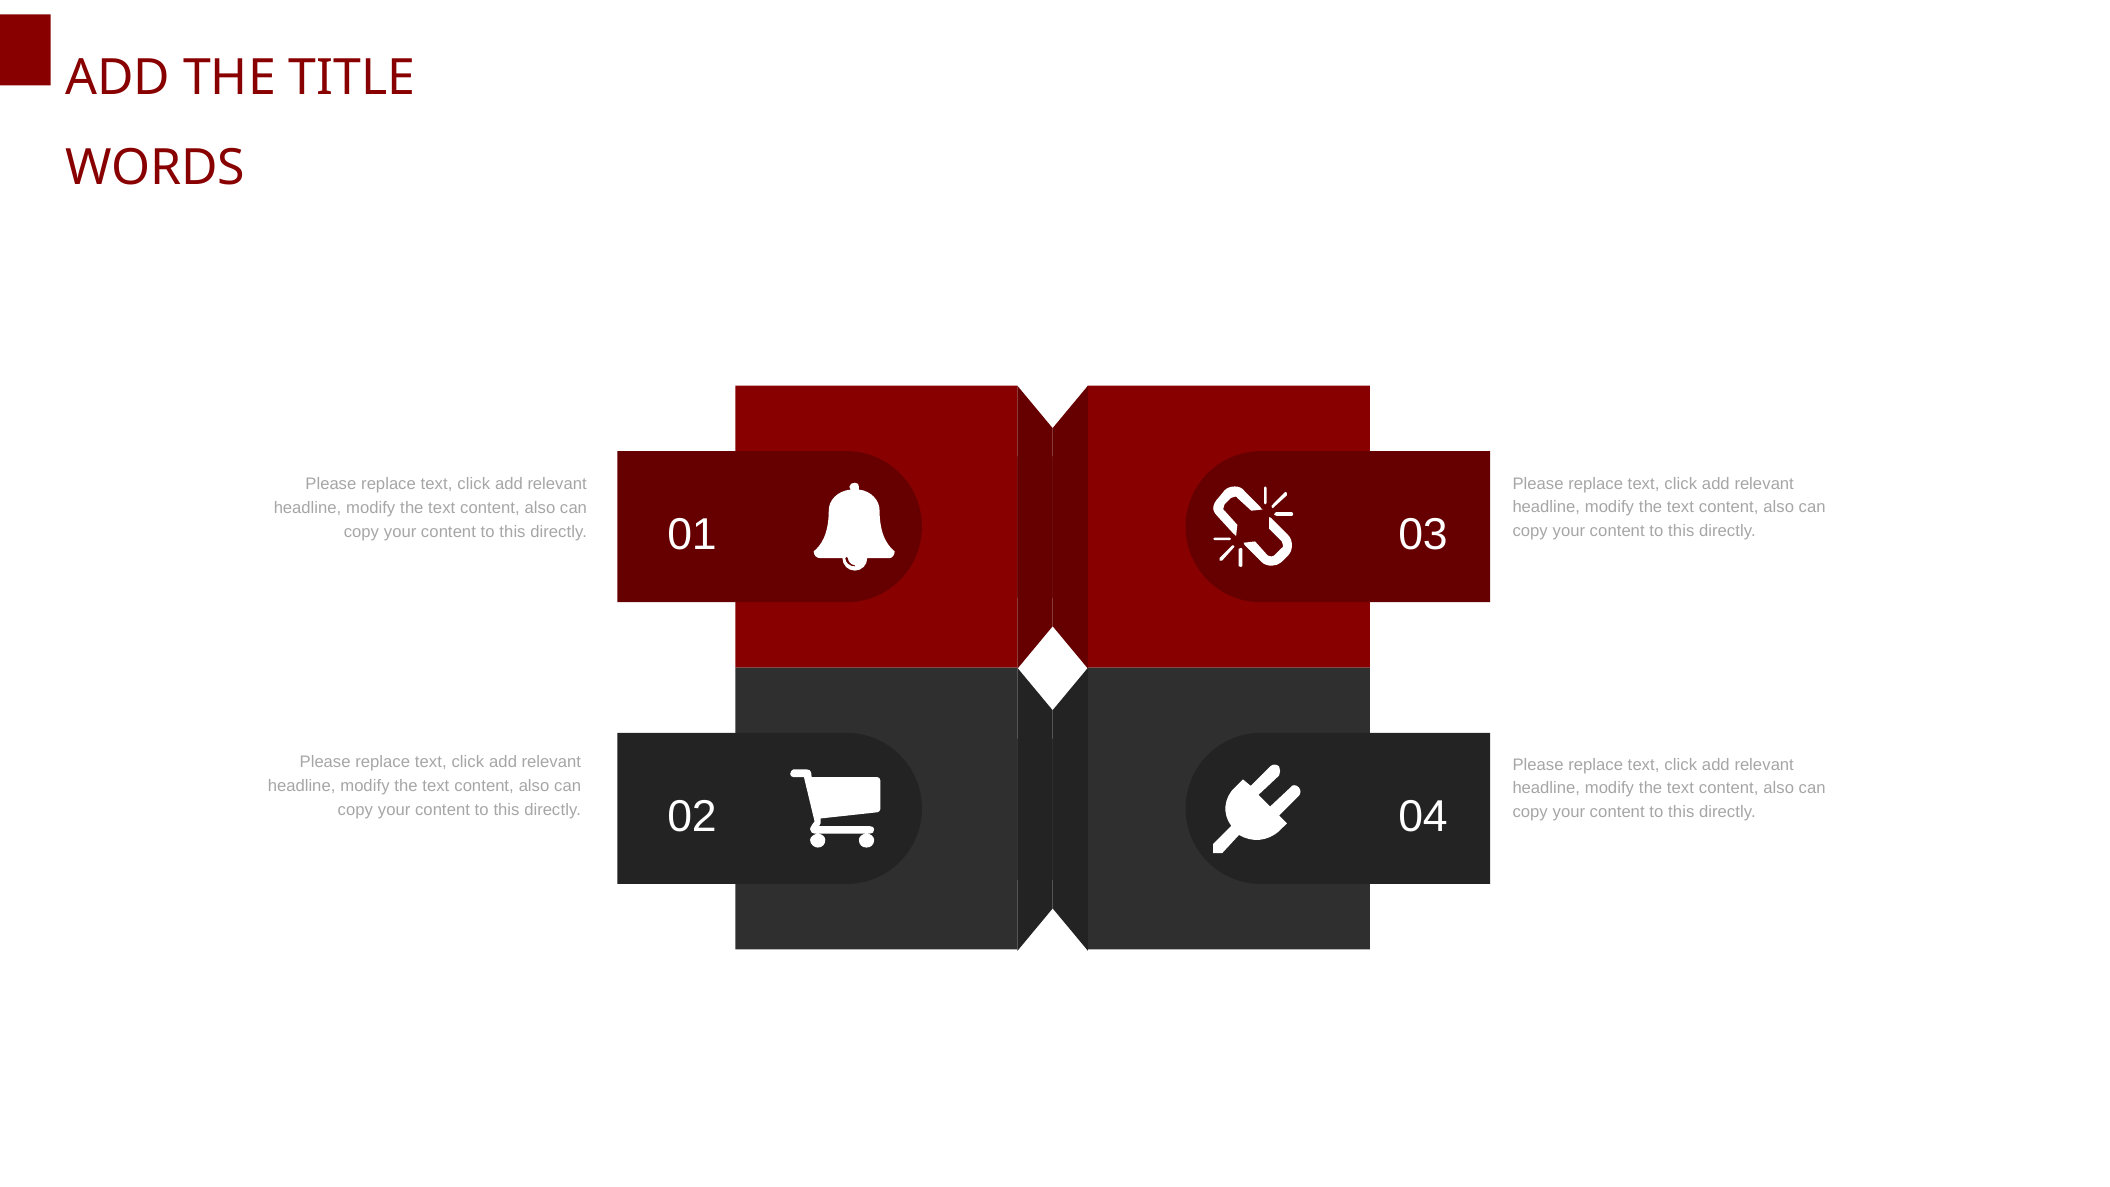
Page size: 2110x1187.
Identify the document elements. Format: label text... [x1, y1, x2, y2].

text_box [735, 385, 1052, 667]
text_box ADD THE TITLE WORDS [50, 7, 583, 202]
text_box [1052, 385, 1370, 667]
text_box Please replace text, click add relevant headline, modify the text content, also can copy your content to this directly. [1512, 468, 1840, 541]
text_box Please replace text, click add relevant headline, modify the text content, also can copy your content to this directly. [1512, 749, 1840, 822]
text_box 01 [647, 498, 735, 556]
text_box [735, 667, 1052, 951]
text_box 02 [647, 779, 735, 837]
text_box [616, 731, 735, 886]
text_box 04 [1378, 779, 1468, 837]
text_box Please replace text, click add relevant headline, modify the text content, also can copy your content to this directly. [265, 469, 588, 541]
text_box [1370, 731, 1492, 886]
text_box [1052, 667, 1370, 951]
text_box 03 [1378, 498, 1468, 556]
text_box Please replace text, click add relevant headline, modify the text content, also can copy your content to this directly. [259, 747, 582, 819]
text_box [616, 450, 735, 604]
text_box [1370, 450, 1492, 604]
